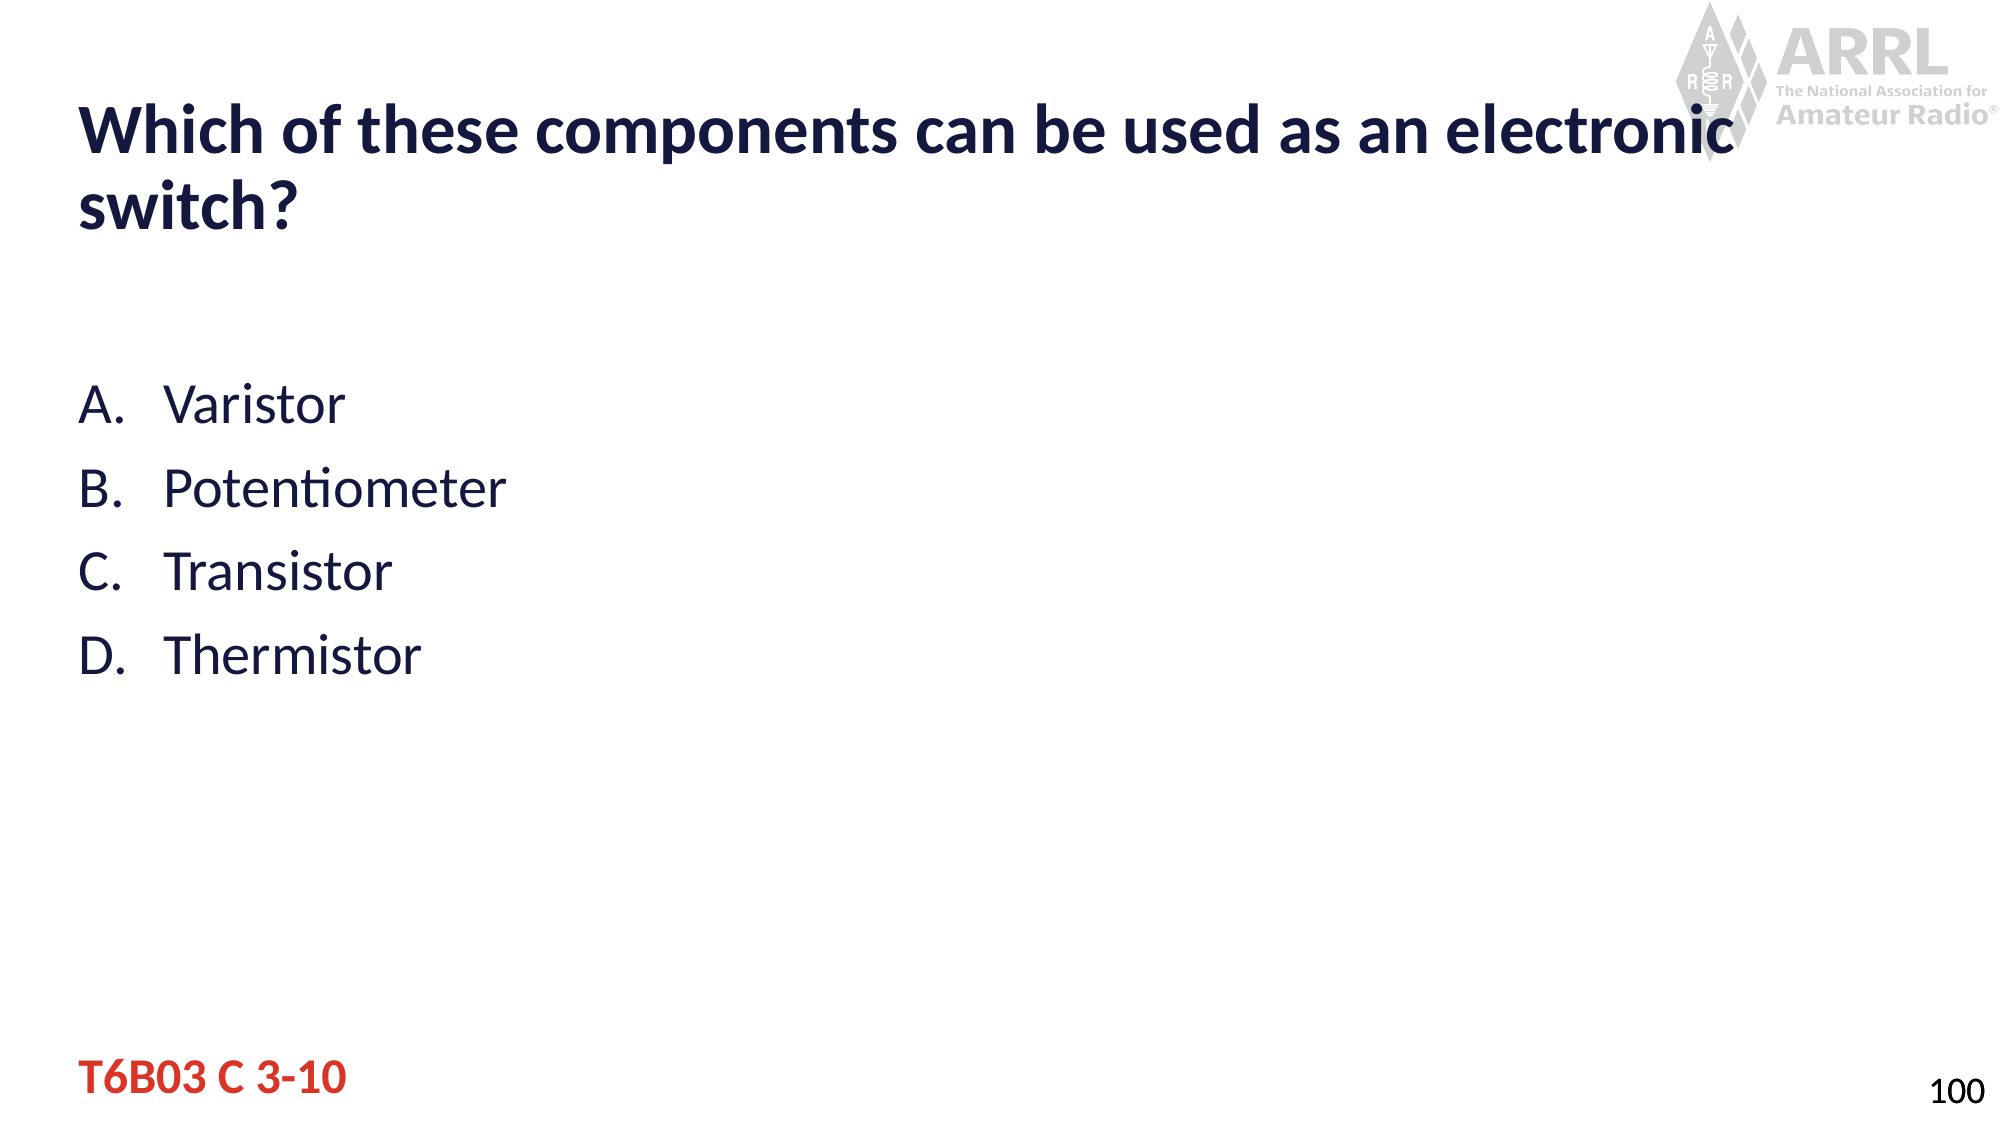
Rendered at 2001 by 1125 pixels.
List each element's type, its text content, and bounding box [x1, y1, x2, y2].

picture [1674, 0, 2000, 164]
title Which of these components can be used as an electronic switch? [63, 59, 1863, 278]
text_box T6B03 C 3-10 [63, 1036, 921, 1112]
list Varistor Potentiometer Transistor Thermistor [63, 365, 1863, 989]
